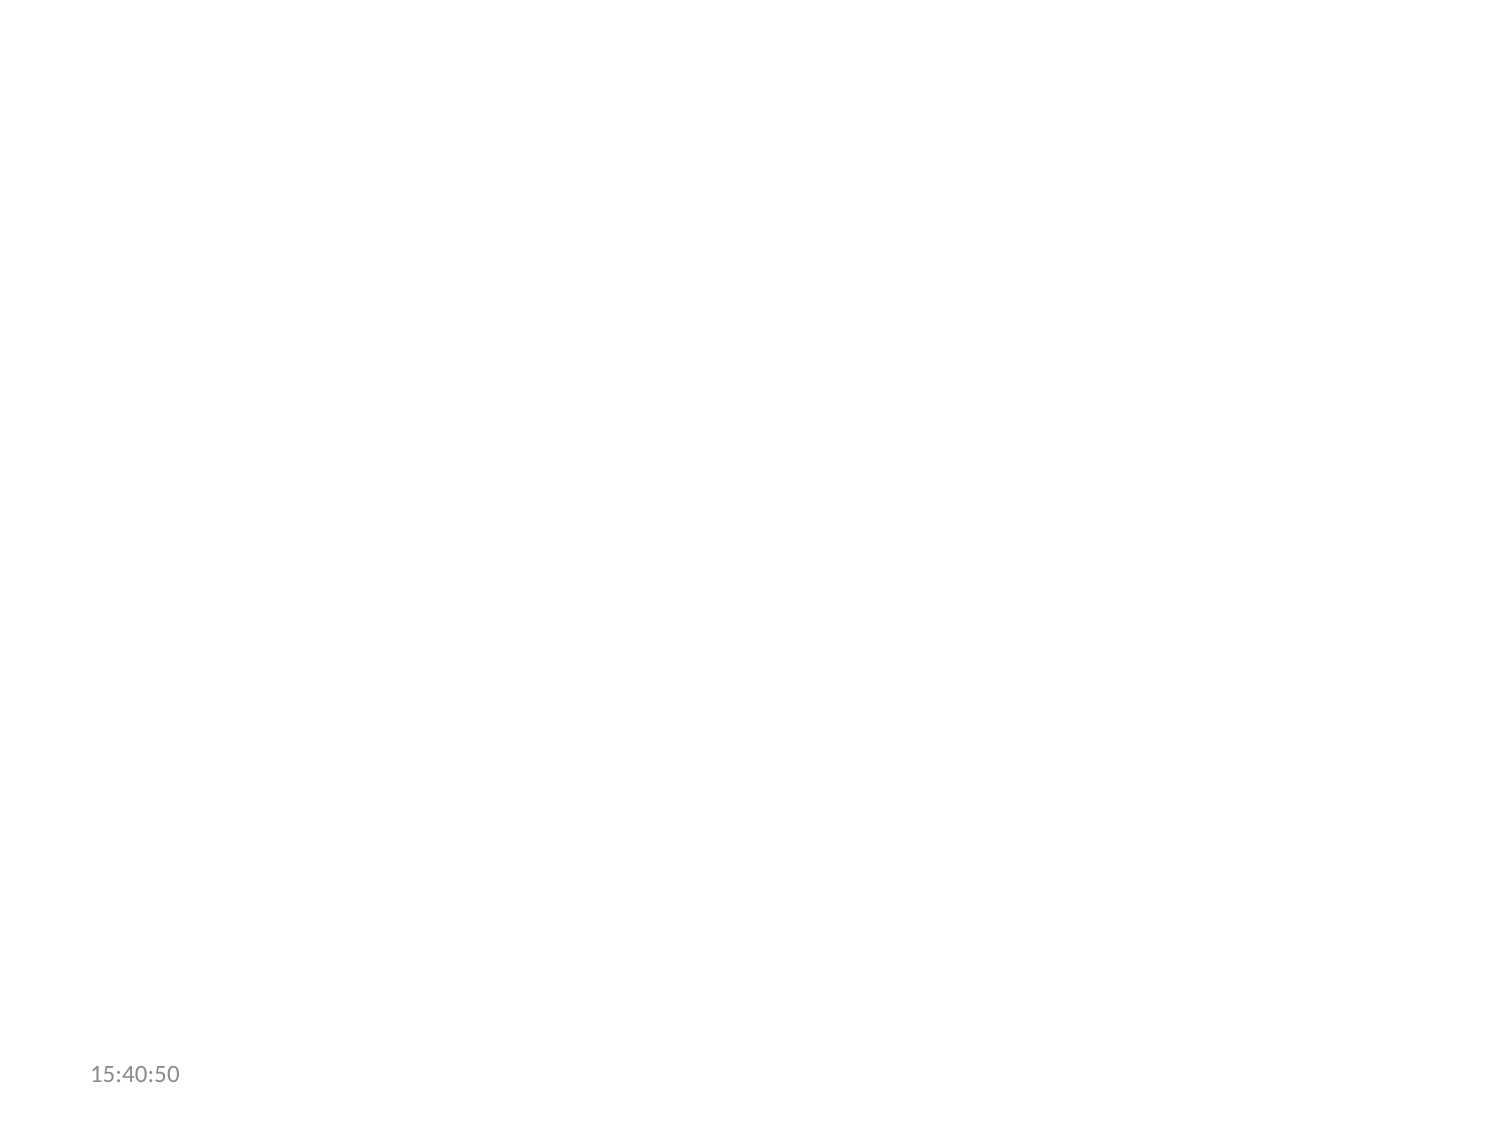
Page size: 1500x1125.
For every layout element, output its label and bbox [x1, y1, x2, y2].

slide_number [75, 1042, 425, 1103]
